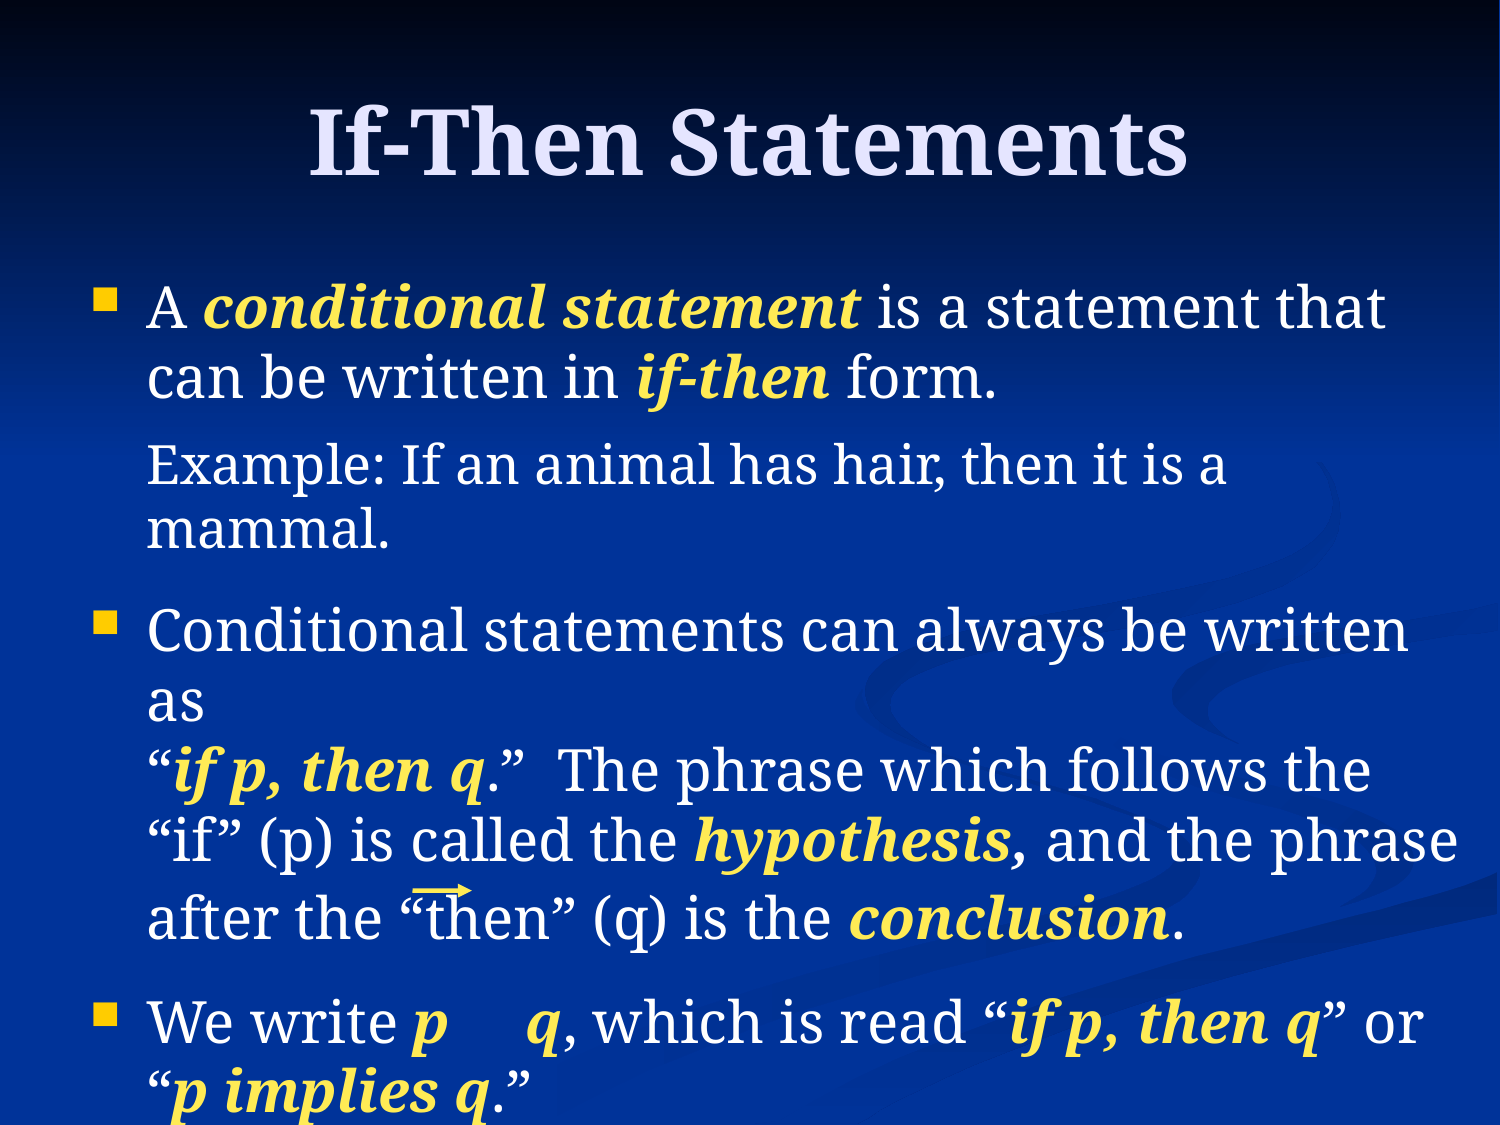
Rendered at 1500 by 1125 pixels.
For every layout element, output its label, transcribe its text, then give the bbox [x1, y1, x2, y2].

title If-Then Statements [74, 44, 1426, 233]
text_box [412, 884, 472, 897]
list A conditional statement is a statement that can be written in if-then form. Example: If an animal has hair, then it is a mammal. Conditional statements can always be written as “if p, then q.” The phrase which follows the “if” (p) is called the hypothesis, and the phrase after the “then” (q) is the conclusion. We write p q, which is read “if p, then q” or “p implies q.” [74, 262, 1500, 1006]
